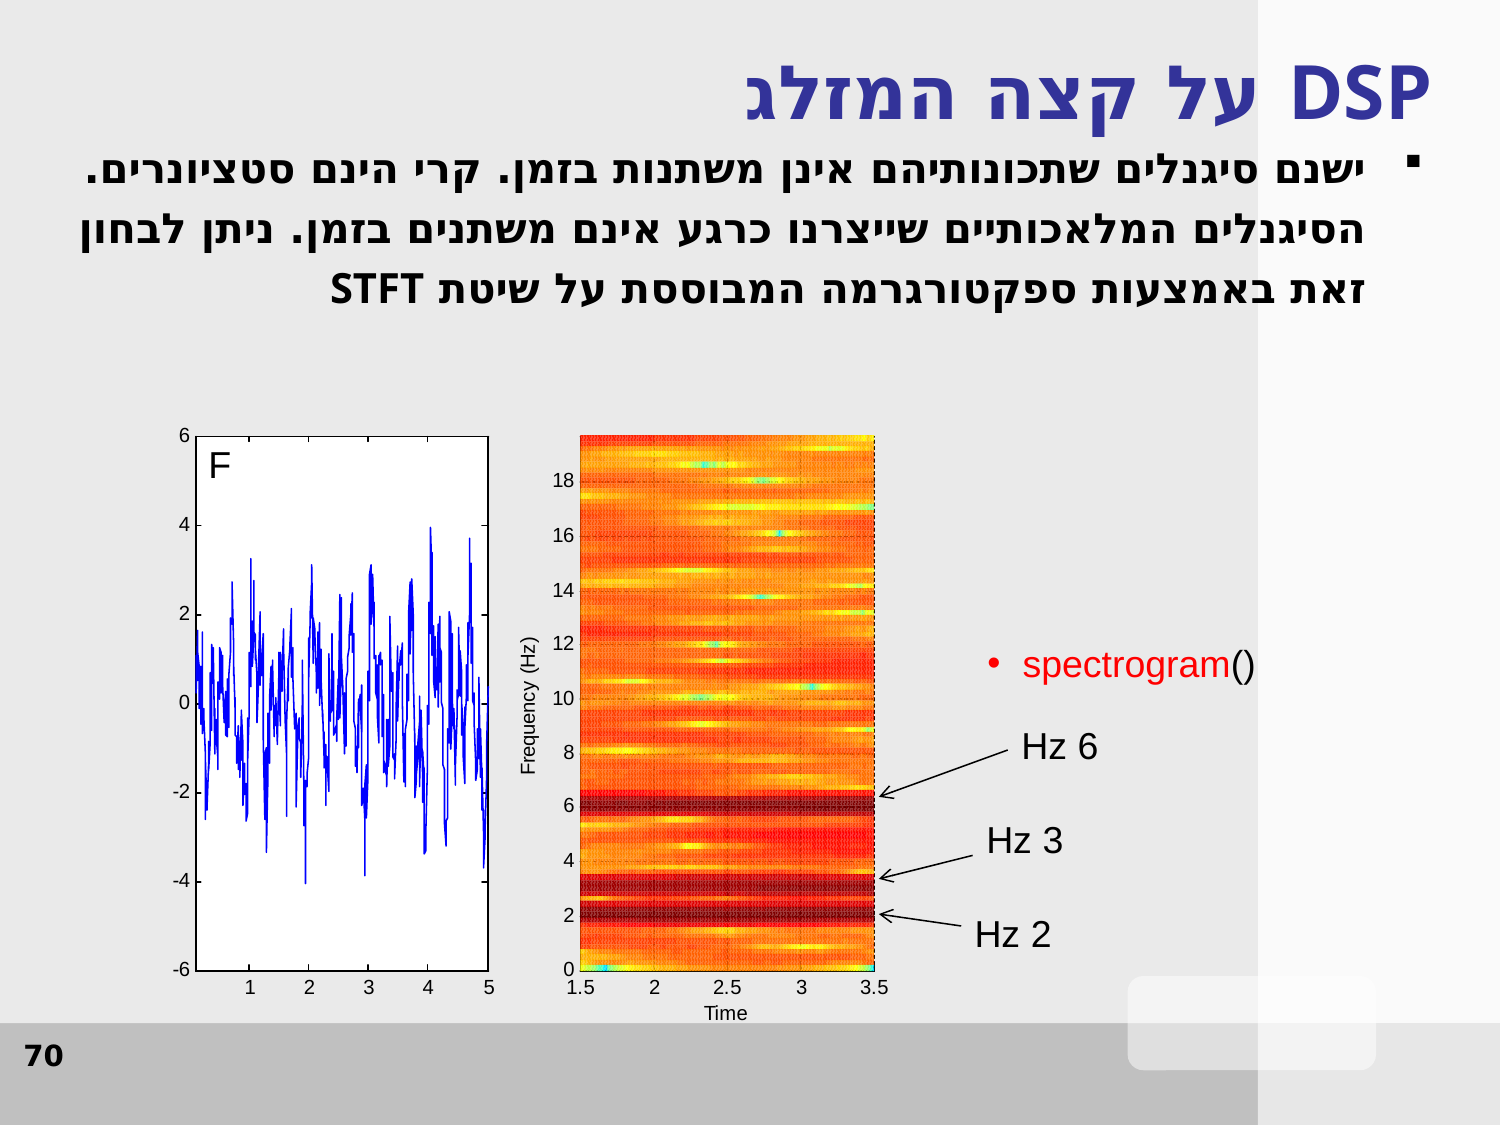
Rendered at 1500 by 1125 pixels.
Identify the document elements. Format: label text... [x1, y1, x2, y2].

text_box DSP על קצה המזלג [98, 19, 1447, 160]
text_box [878, 855, 973, 880]
text_box 6 Hz [996, 714, 1114, 775]
picture [81, 386, 958, 1044]
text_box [878, 749, 1009, 798]
slide_number 70 [8, 1029, 359, 1108]
text_box spectrogram() [972, 632, 1336, 738]
text_box 3 Hz [963, 808, 1078, 869]
text_box ישנם סיגנלים שתכונותיהם אינן משתנות בזמן. קרי הינם סטציונרים. הסיגנלים המלאכותיים שייצרנו כרגע אינם משתנים בזמן. ניתן לבחון זאת באמצעות ספקטורגרמה המבוססת על שיטת STFT [70, 128, 1429, 315]
text_box 2 Hz [963, 902, 1067, 963]
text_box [878, 913, 962, 927]
